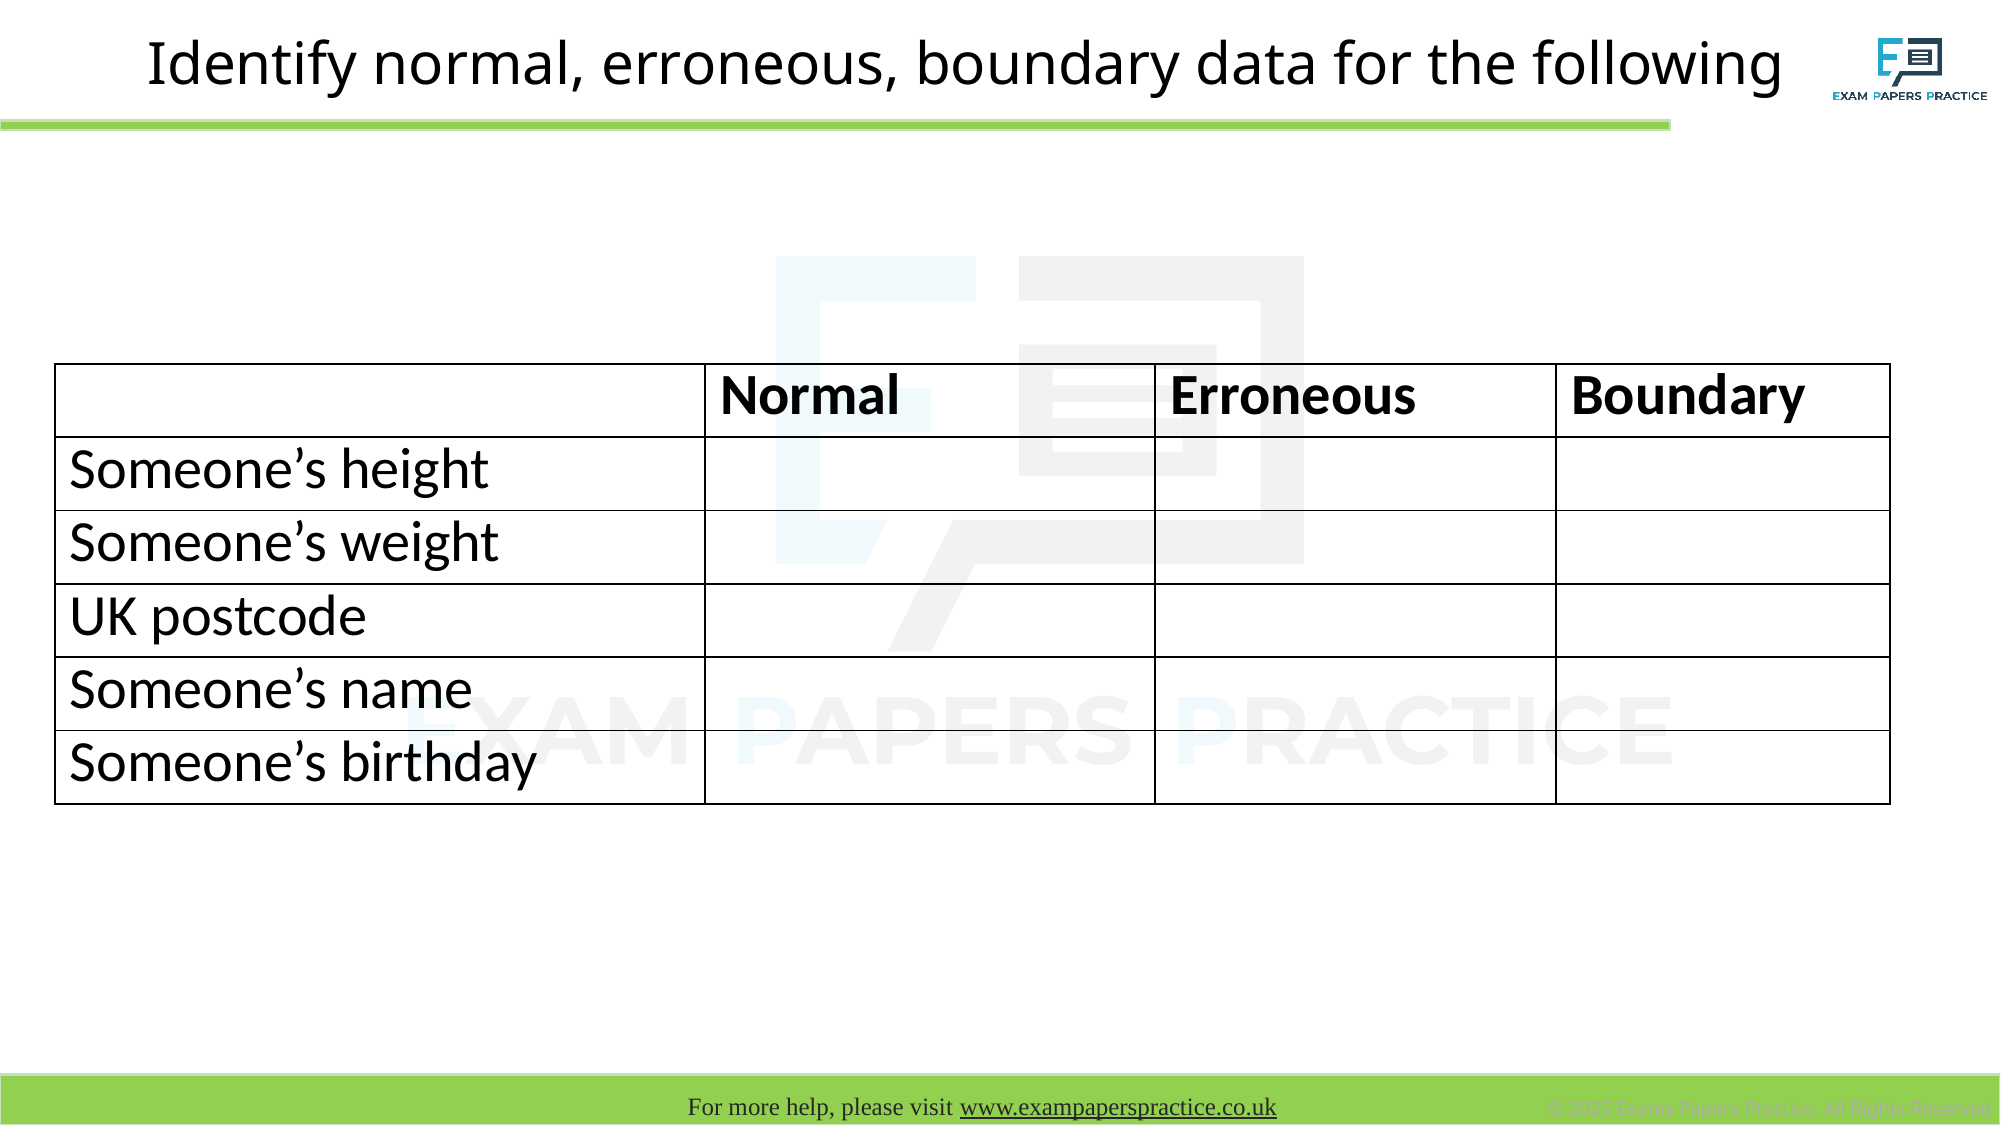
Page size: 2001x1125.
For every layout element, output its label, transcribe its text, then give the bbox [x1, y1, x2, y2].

table_cell [706, 438, 1154, 510]
table_cell [1156, 511, 1555, 583]
table_cell [1557, 731, 1889, 803]
table_cell UK postcode [56, 585, 704, 656]
table_cell [706, 511, 1154, 583]
table_cell [1557, 658, 1889, 730]
table_cell [1156, 731, 1555, 803]
table_cell Someone’s weight [56, 511, 704, 583]
table_cell [1557, 511, 1889, 583]
table_cell [706, 658, 1154, 730]
table_cell Someone’s height [56, 438, 704, 510]
table_cell [1156, 658, 1555, 730]
table_header Boundary [1557, 365, 1889, 436]
table_header [56, 365, 704, 436]
table_cell [706, 731, 1154, 803]
title Identify normal, erroneous, boundary data for the following [132, 11, 1858, 121]
table_cell [1557, 438, 1889, 510]
table_header Normal [706, 365, 1154, 436]
table_cell [1156, 438, 1555, 510]
table_cell Someone’s name [56, 658, 704, 730]
table_cell Someone’s birthday [56, 731, 704, 803]
table_cell [1156, 585, 1555, 656]
table_header Erroneous [1156, 365, 1555, 436]
table_cell [1557, 585, 1889, 656]
table_cell [706, 585, 1154, 656]
